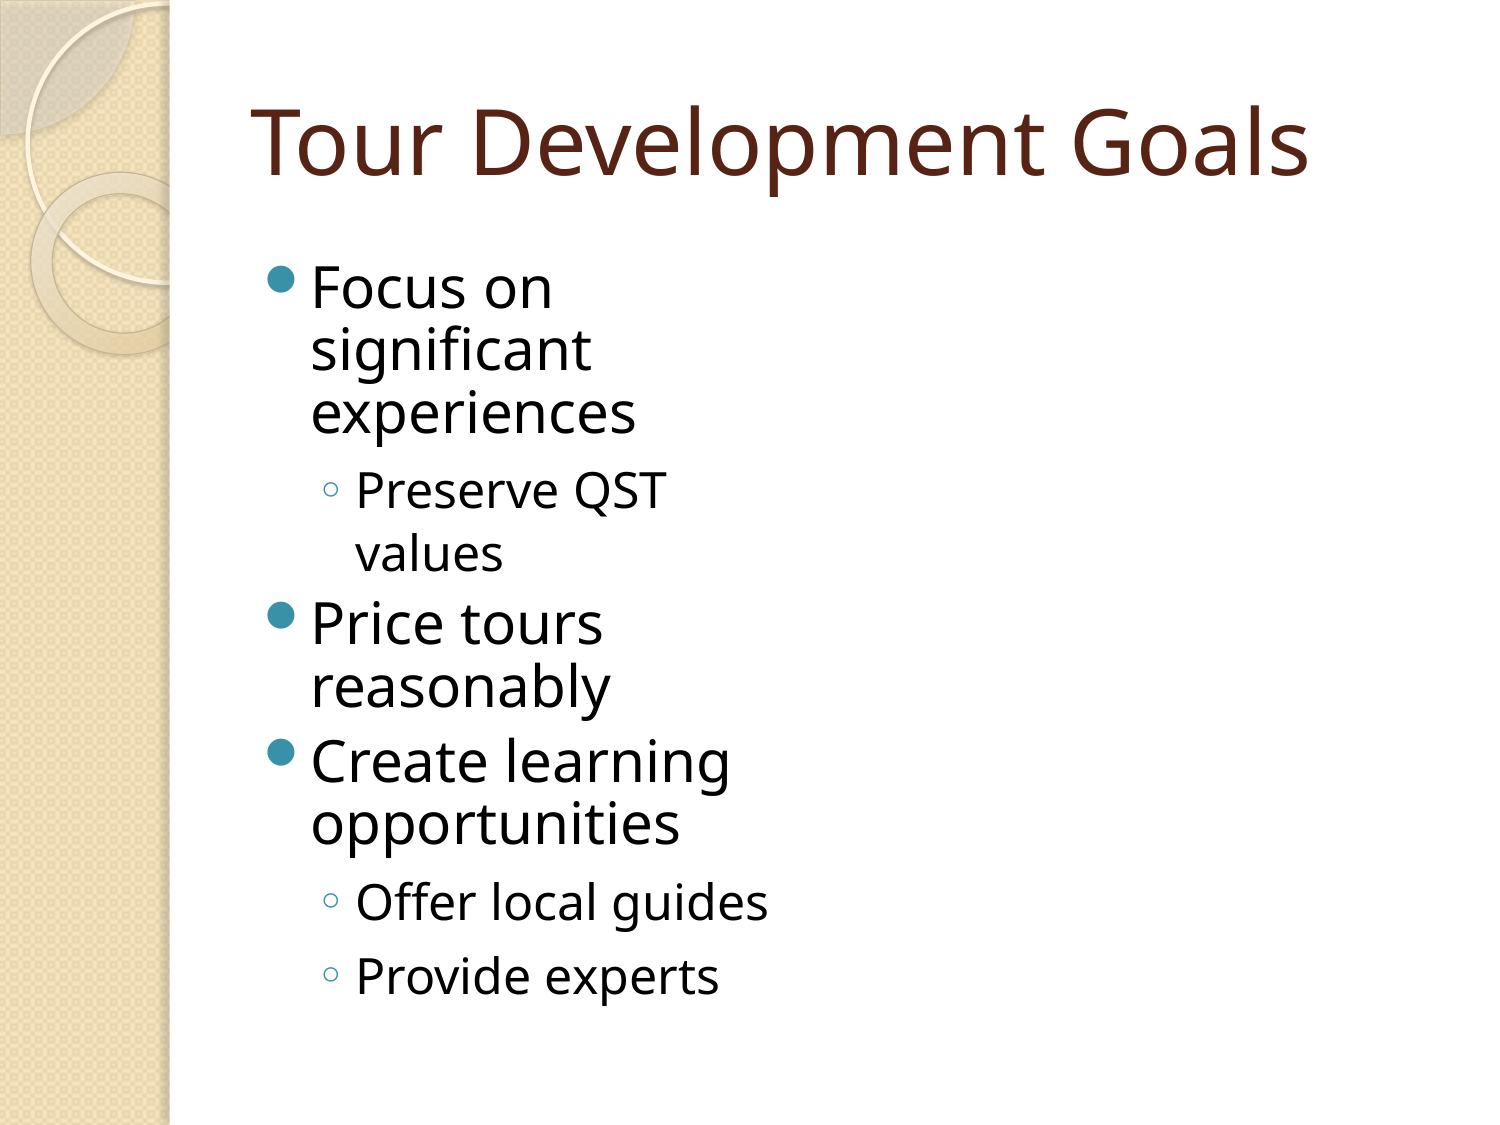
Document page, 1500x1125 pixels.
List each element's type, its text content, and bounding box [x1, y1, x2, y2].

list Focus on significant experiences Preserve QST values Price tours reasonably Create learning opportunities Offer local guides Provide experts [235, 249, 836, 1016]
title Tour Development Goals [235, 45, 1466, 233]
